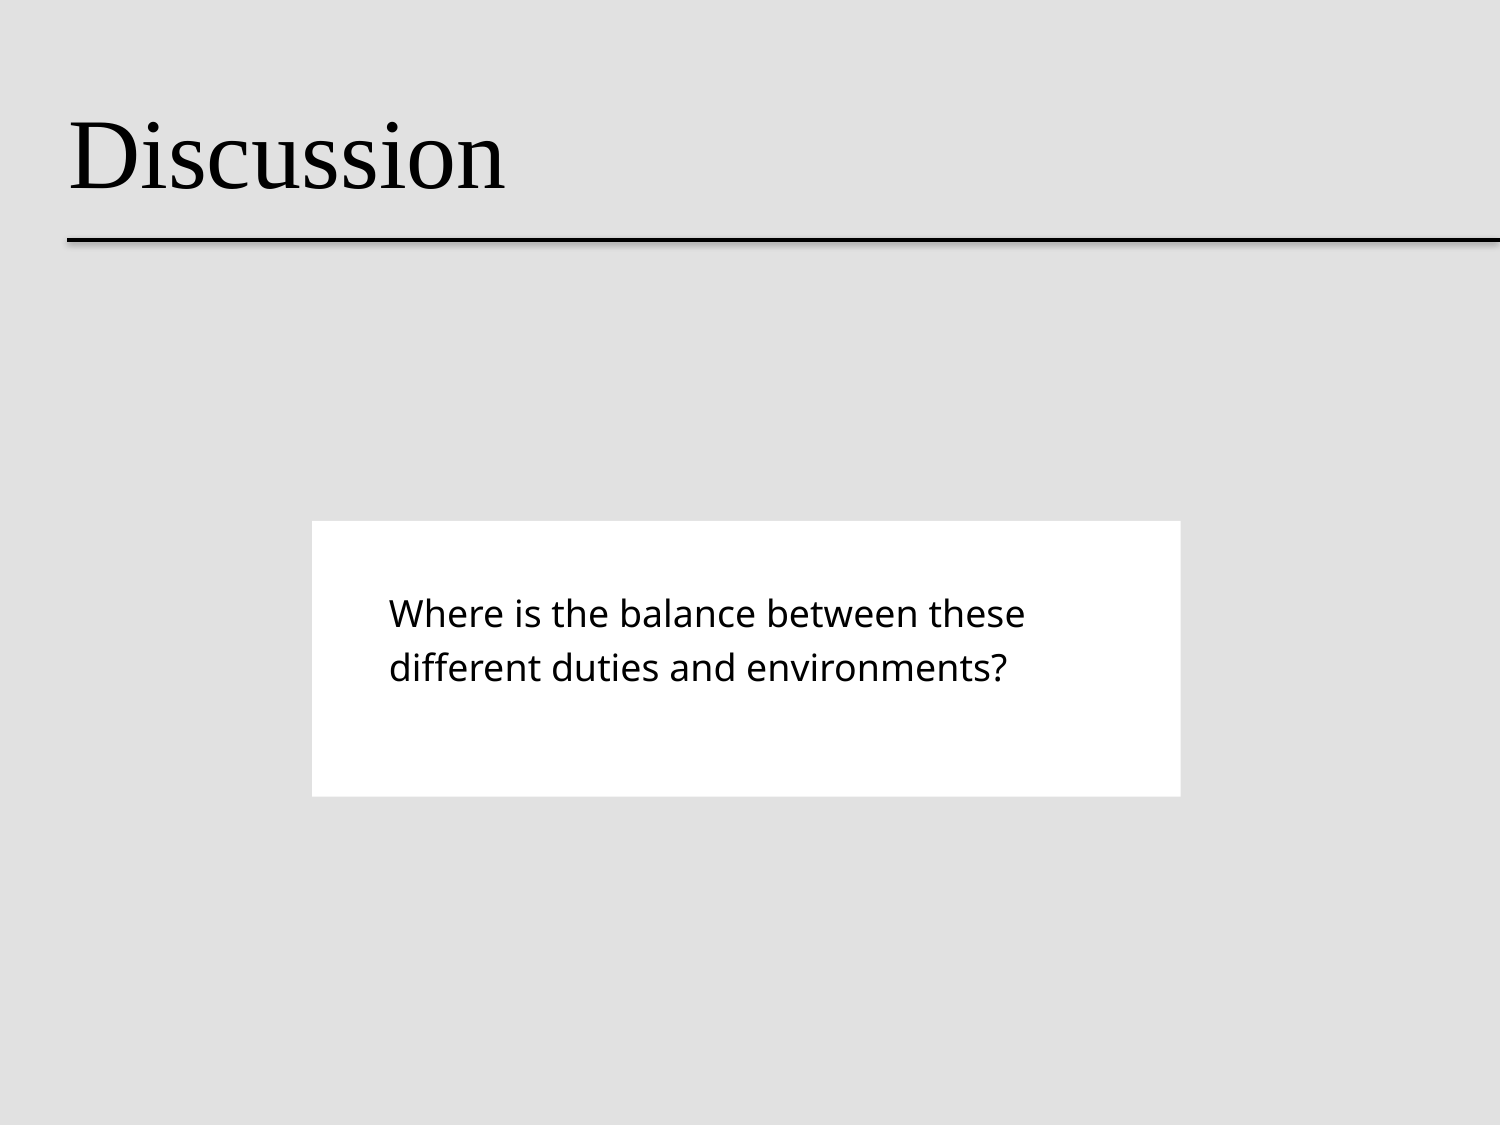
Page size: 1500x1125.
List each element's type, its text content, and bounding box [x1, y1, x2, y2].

text_box Discussion [53, 15, 1448, 304]
list Where is the balance between these different duties and environments? [312, 520, 1181, 797]
